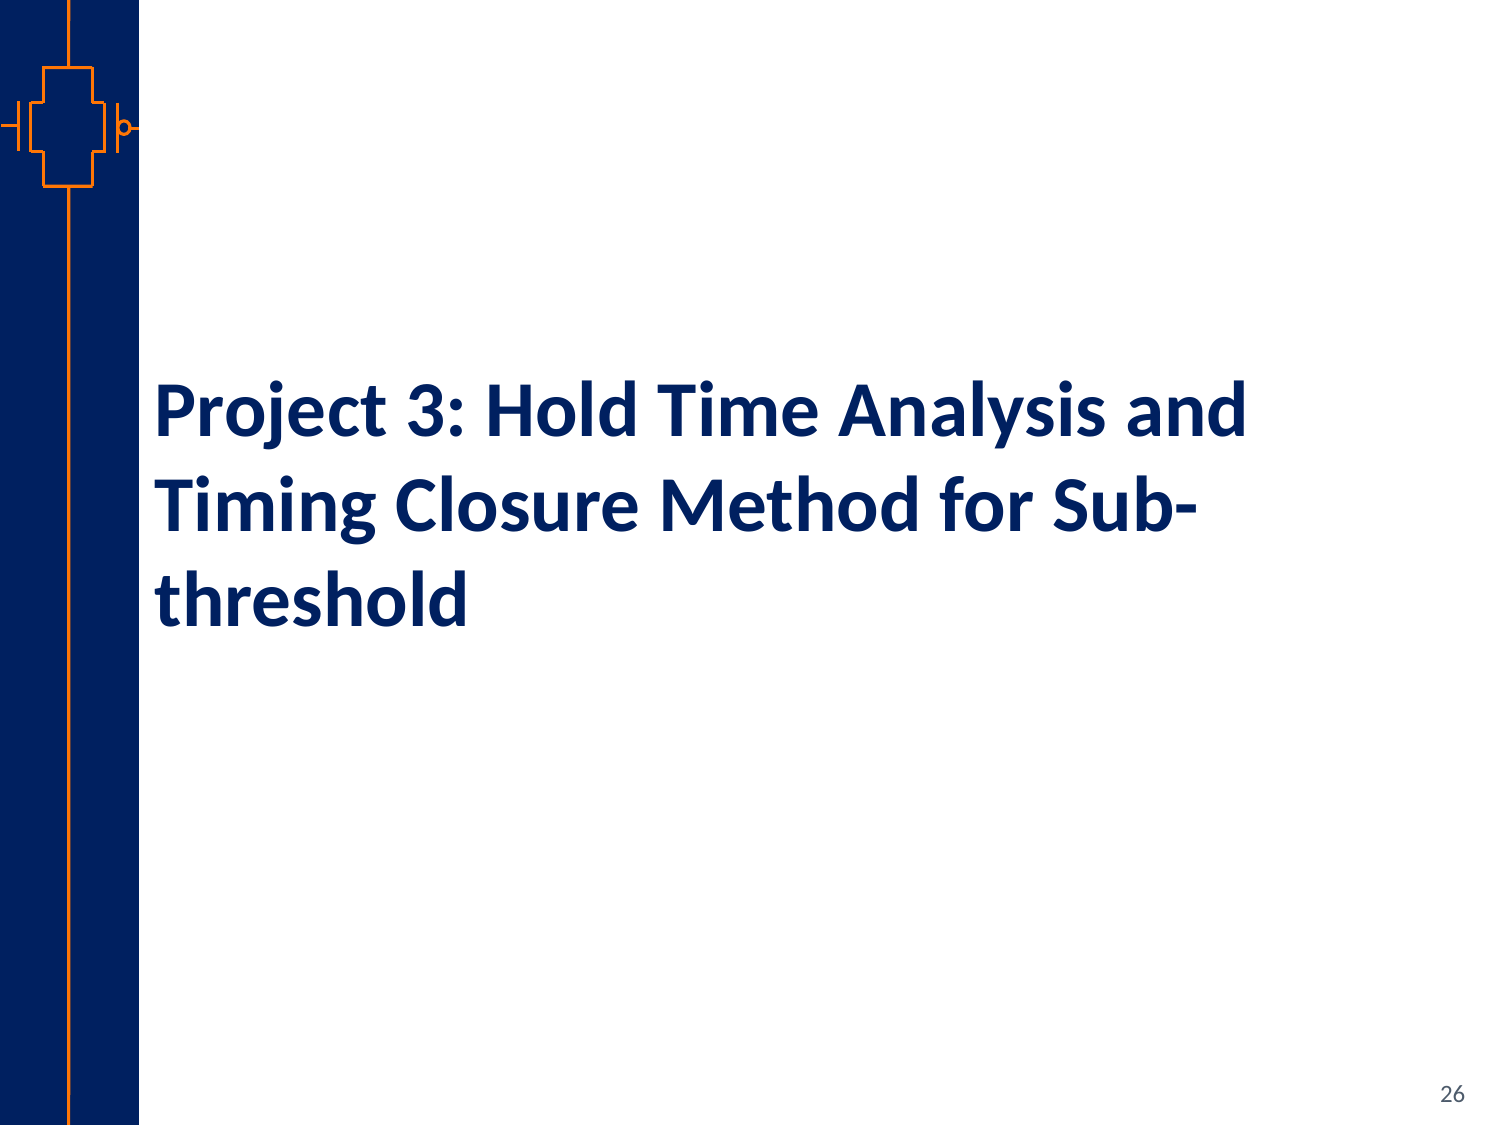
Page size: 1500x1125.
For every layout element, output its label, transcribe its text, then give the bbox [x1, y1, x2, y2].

slide_number 26 [1425, 1062, 1488, 1123]
title Project 3: Hold Time Analysis and Timing Closure Method for Sub-threshold [139, 312, 1500, 650]
